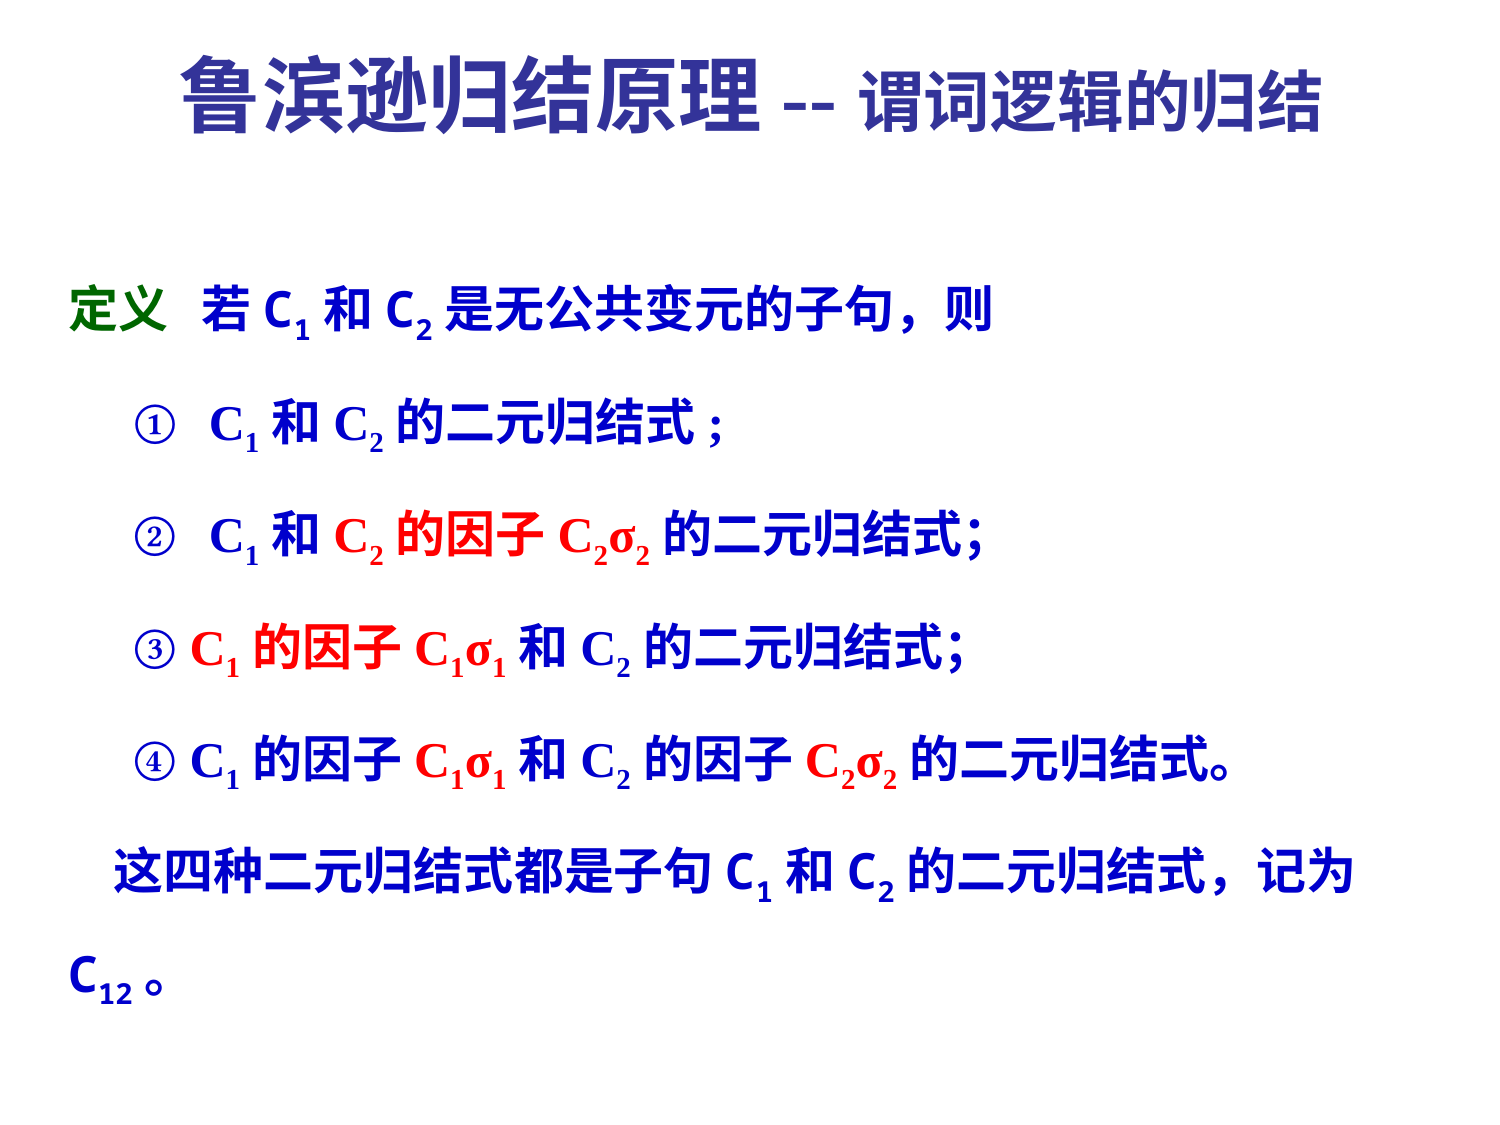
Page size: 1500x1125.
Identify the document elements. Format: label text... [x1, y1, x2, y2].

text_box 鲁滨逊归结原理--谓词逻辑的归结 [76, 19, 1427, 168]
list 定义 若C1和C2是无公共变元的子句，则 C1和C2的二元归结式; C1和C2的因子C2σ2的二元归结式； ③ C1的因子C1σ1和C2的二元归结式； ④ C1的因子C1σ1和C2的因子C2σ2的二元归结式。 这四种二元归结式都是子句C1和C2的二元归结式，记为C12。 [53, 236, 1480, 953]
